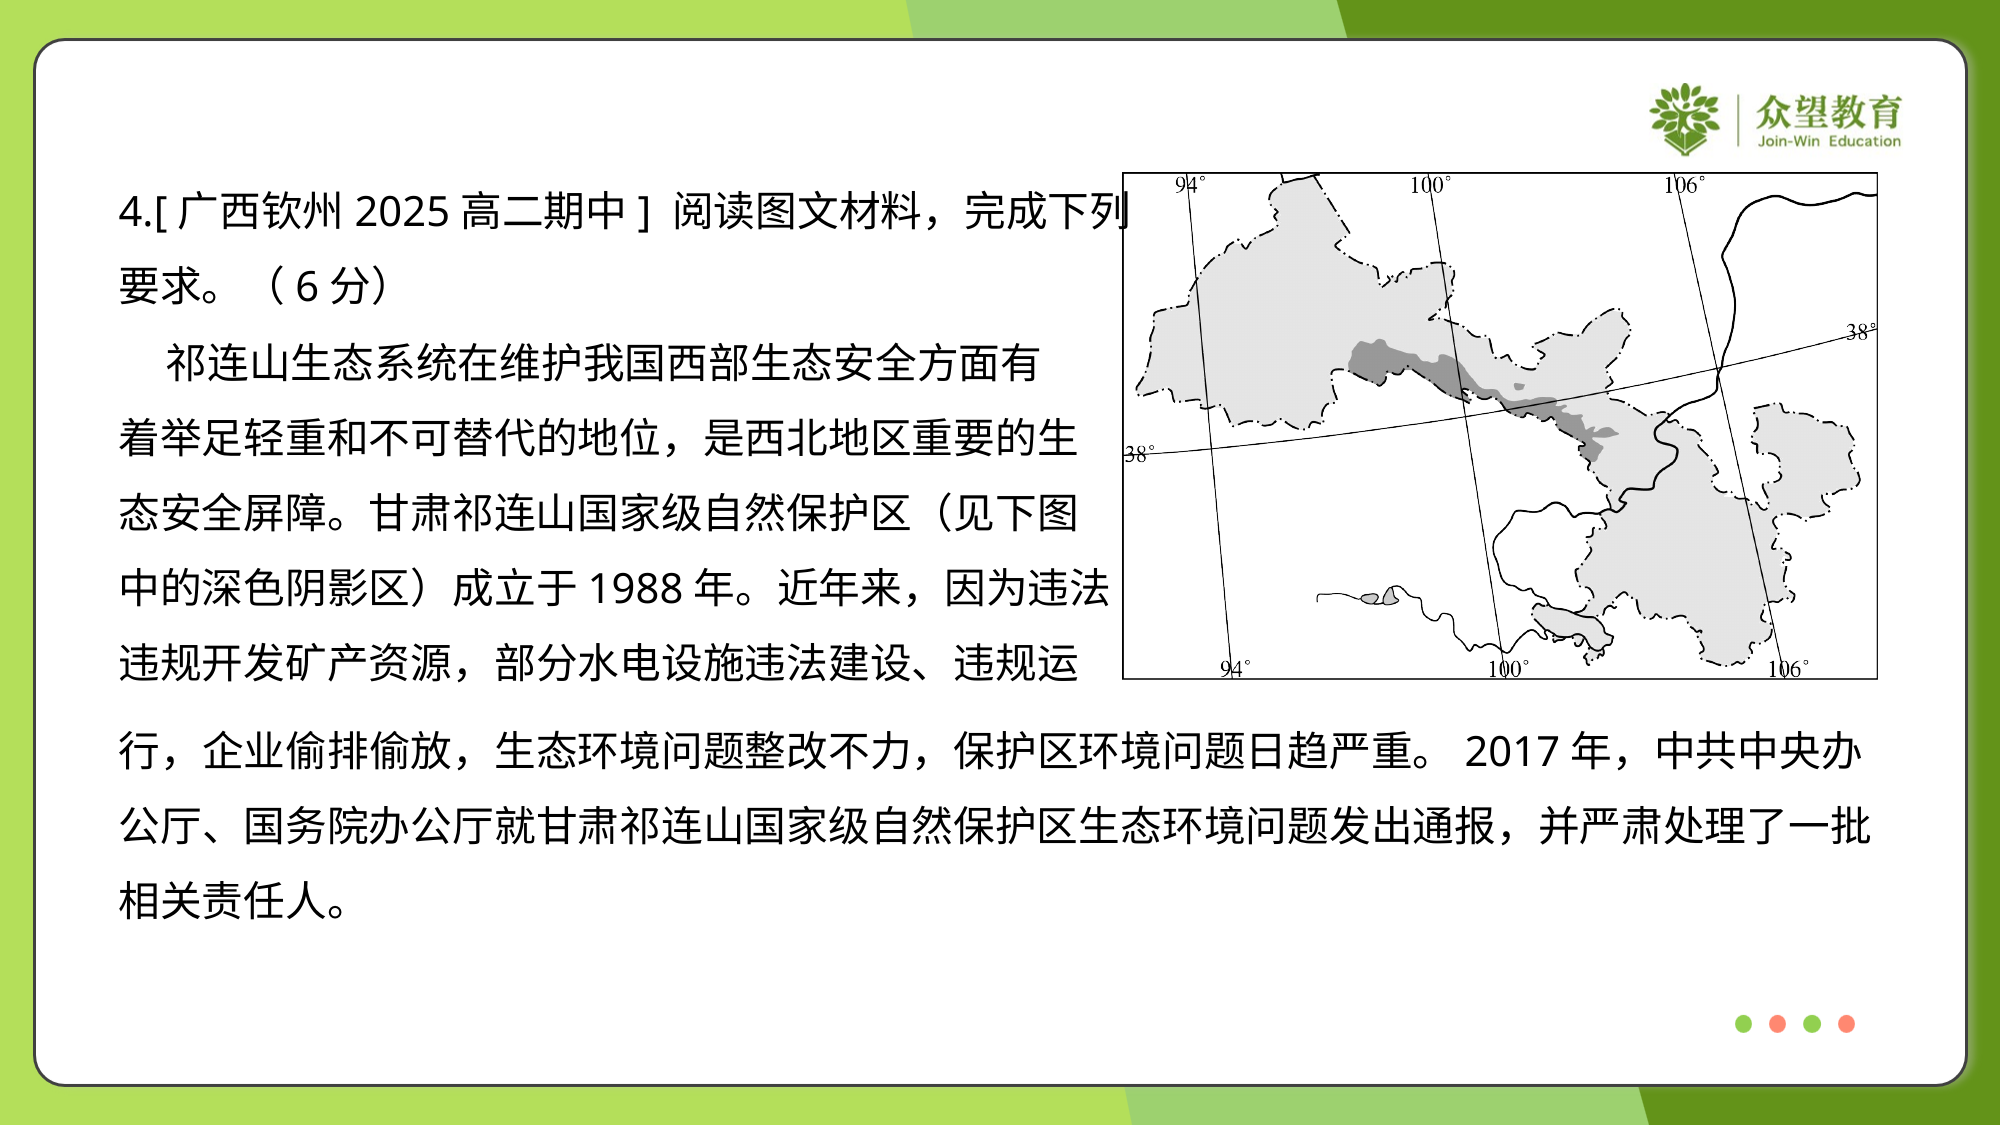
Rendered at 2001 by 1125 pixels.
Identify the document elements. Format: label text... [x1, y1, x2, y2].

text_box 4.[广西钦州2025高二期中] 阅读图文材料，完成下列 要求。（6分） 祁连山生态系统在维护我国西部生态安全方面有 着举足轻重和不可替代的地位，是西北地区重要的生 态安全屏障。甘肃祁连山国家级自然保护区（见下图 中的深色阴影区）成立于1988年。近年来，因为违法 违规开发矿产资源，部分水电设施违法建设、违规运 [118, 159, 1106, 675]
picture [0, 0, 2000, 1125]
text_box 行，企业偷排偷放，生态环境问题整改不力，保护区环境问题日趋严重。2017年，中共中央办 公厅、国务院办公厅就甘肃祁连山国家级自然保护区生态环境问题发出通报，并严肃处理了一批 相关责任人。 [118, 699, 1883, 913]
